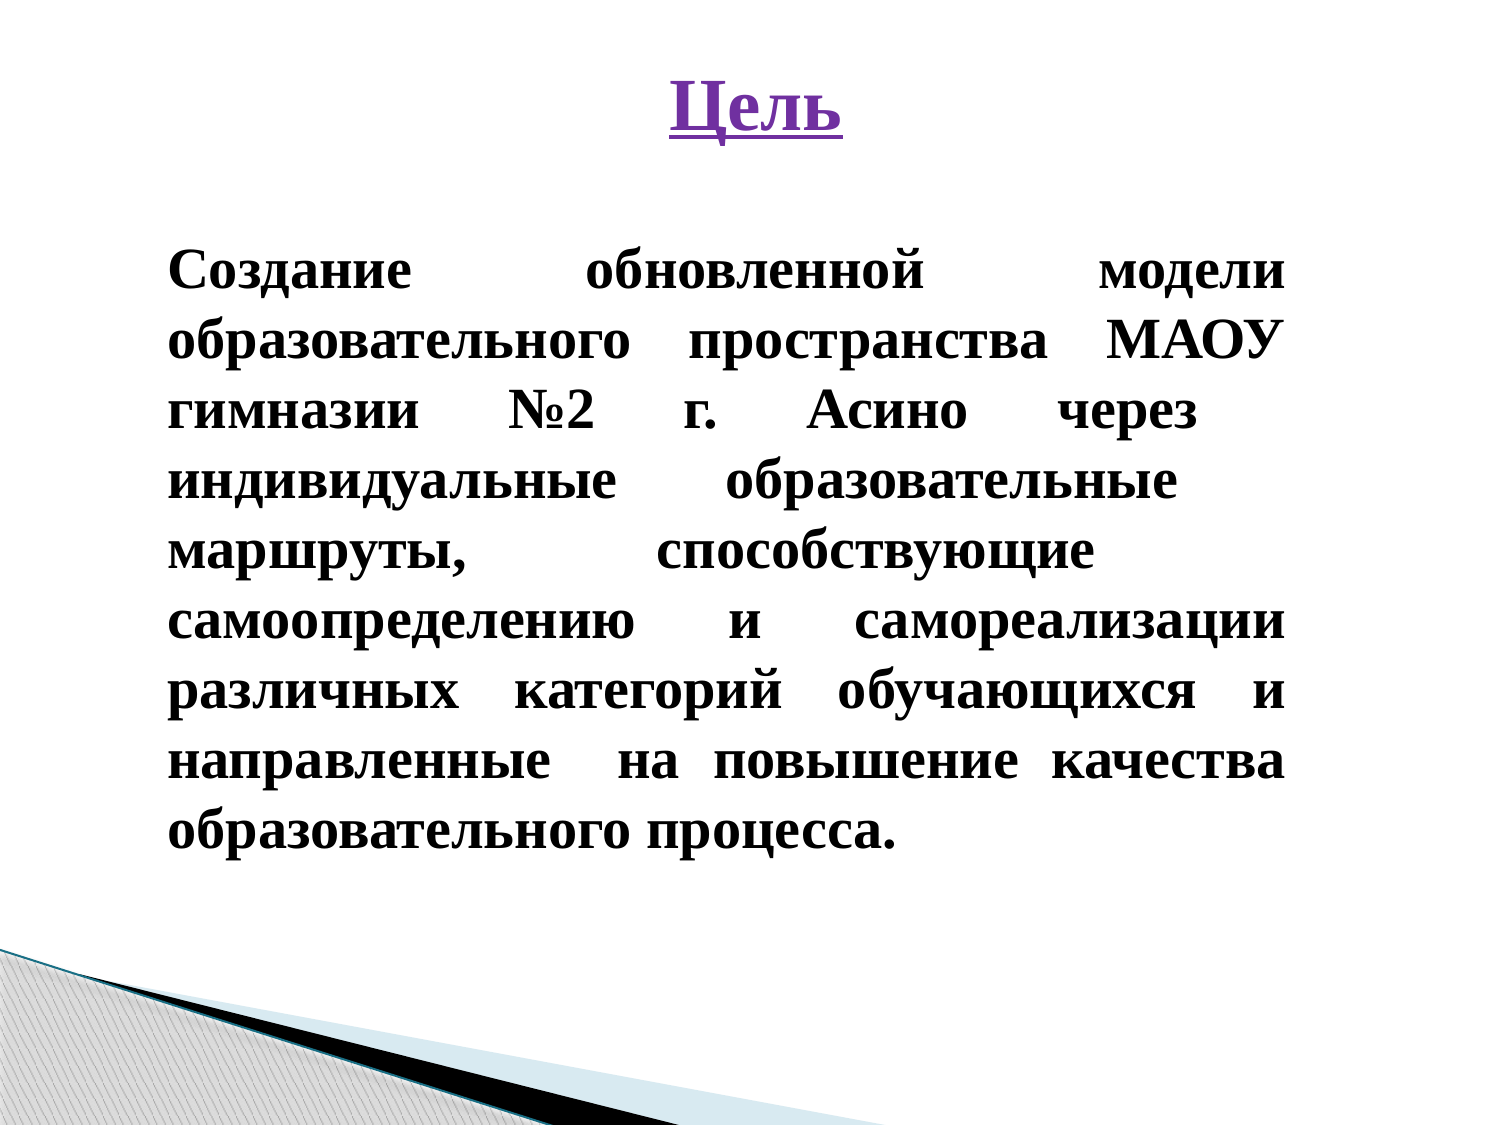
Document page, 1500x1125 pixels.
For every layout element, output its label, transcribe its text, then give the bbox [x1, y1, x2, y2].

text_box Создание обновленной модели образовательного пространства МАОУ гимназии №2 г. Асино через индивидуальные образовательные маршруты, способствующие самоопределению и самореализации различных категорий обучающихся и направленные на повышение качества образовательного процесса. [152, 222, 1301, 868]
text_box Цель [46, 47, 1465, 243]
